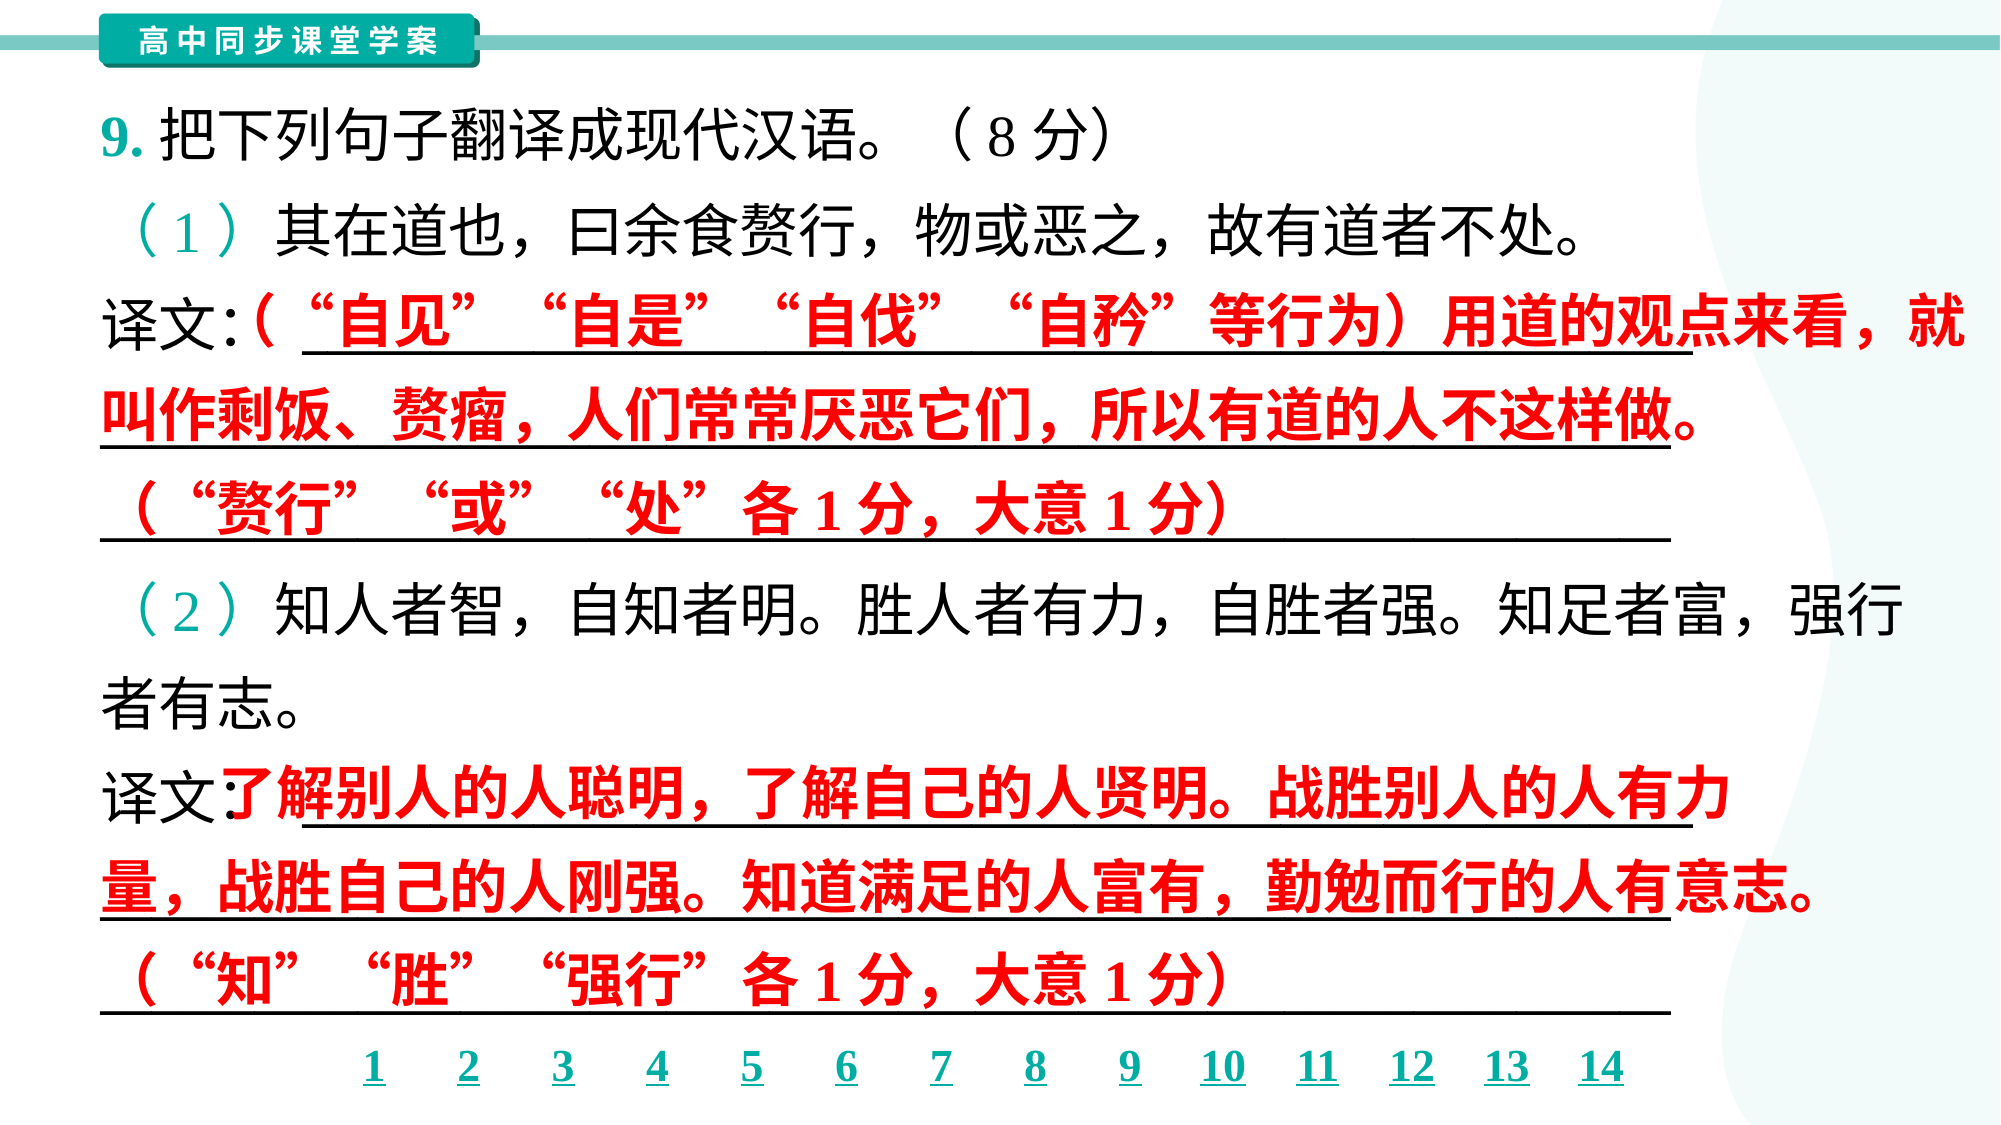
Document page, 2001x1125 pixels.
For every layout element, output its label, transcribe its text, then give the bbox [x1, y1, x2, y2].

text_box （2）知人者智，自知者明。胜人者有力，自胜者强。知足者富，强行 者有志。 译文： ______________________________________________________ _____________________________________________________________ _____________________________________________________________ [100, 1014, 1899, 1019]
text_box 9.把下列句子翻译成现代汉语。（8分） [100, 76, 1899, 169]
picture [0, 0, 2000, 1125]
text_box （1）其在道也，曰余食赘行，物或恶之，故有道者不处。 译文： ______________________________________________________ _____________________________________________________________ _____________________________________________________________ [100, 170, 1899, 260]
text_box （2）知人者智，自知者明。胜人者有力，自胜者强。知足者富，强行 者有志。 译文： ______________________________________________________ _____________________________________________________________ _____________________________________________________________ [100, 549, 1899, 732]
text_box （“自见”“自是”“自伐”“自矜”等行为）用道的观点来看，就 叫作剩饭、赘瘤，人们常常厌恶它们，所以有道的人不这样做。 （“赘行”“或”“处”各1分，大意1分） [100, 260, 1899, 542]
text_box 了解别人的人聪明，了解自己的人贤明。战胜别人的人有力 量，战胜自己的人刚强。知道满足的人富有，勤勉而行的人有意志。 （“知”“胜”“强行”各1分，大意1分） [100, 732, 1899, 1014]
text_box （1）其在道也，曰余食赘行，物或恶之，故有道者不处。 译文： ______________________________________________________ _____________________________________________________________ _____________________________________________________________ [100, 542, 1899, 546]
